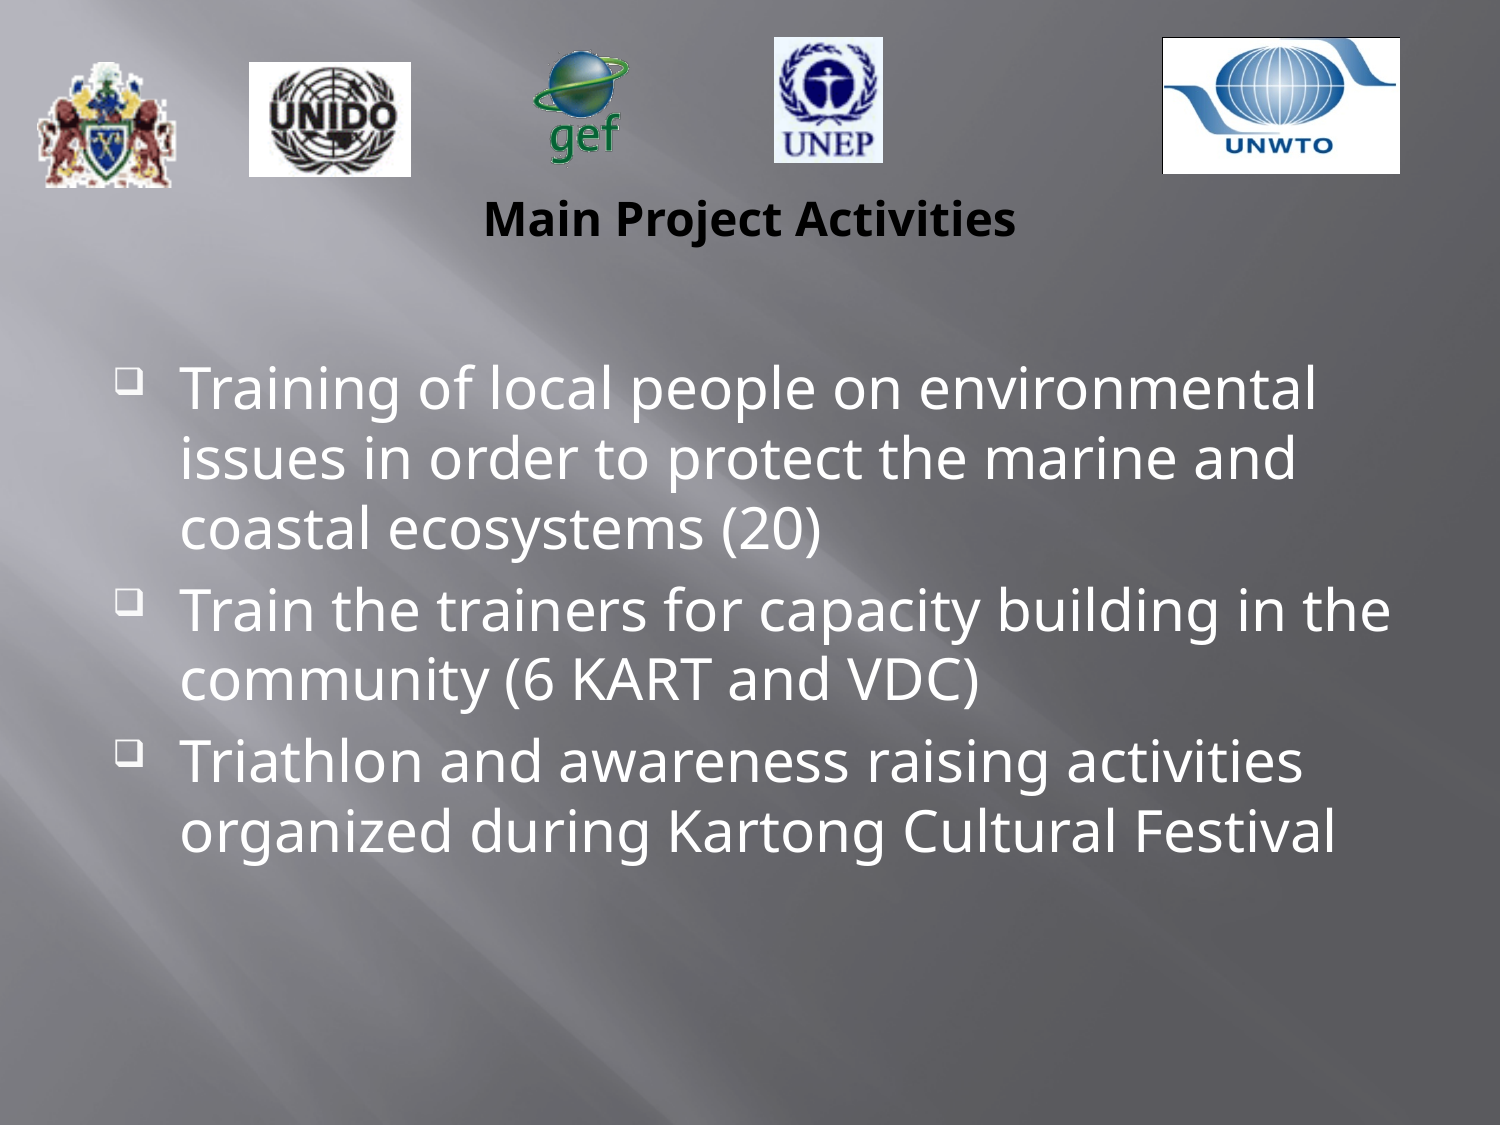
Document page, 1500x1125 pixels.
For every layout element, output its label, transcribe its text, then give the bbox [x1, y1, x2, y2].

picture [1162, 37, 1400, 174]
title Main Project Activities [75, 124, 1425, 312]
list Training of local people on environmental issues in order to protect the marine and coastal ecosystems (20) Train the trainers for capacity building in the community (6 KART and VDC) Triathlon and awareness raising activities organized during Kartong Cultural Festival [75, 312, 1425, 1035]
picture [37, 62, 179, 188]
picture [774, 37, 883, 163]
picture [249, 62, 412, 177]
picture [524, 38, 640, 174]
